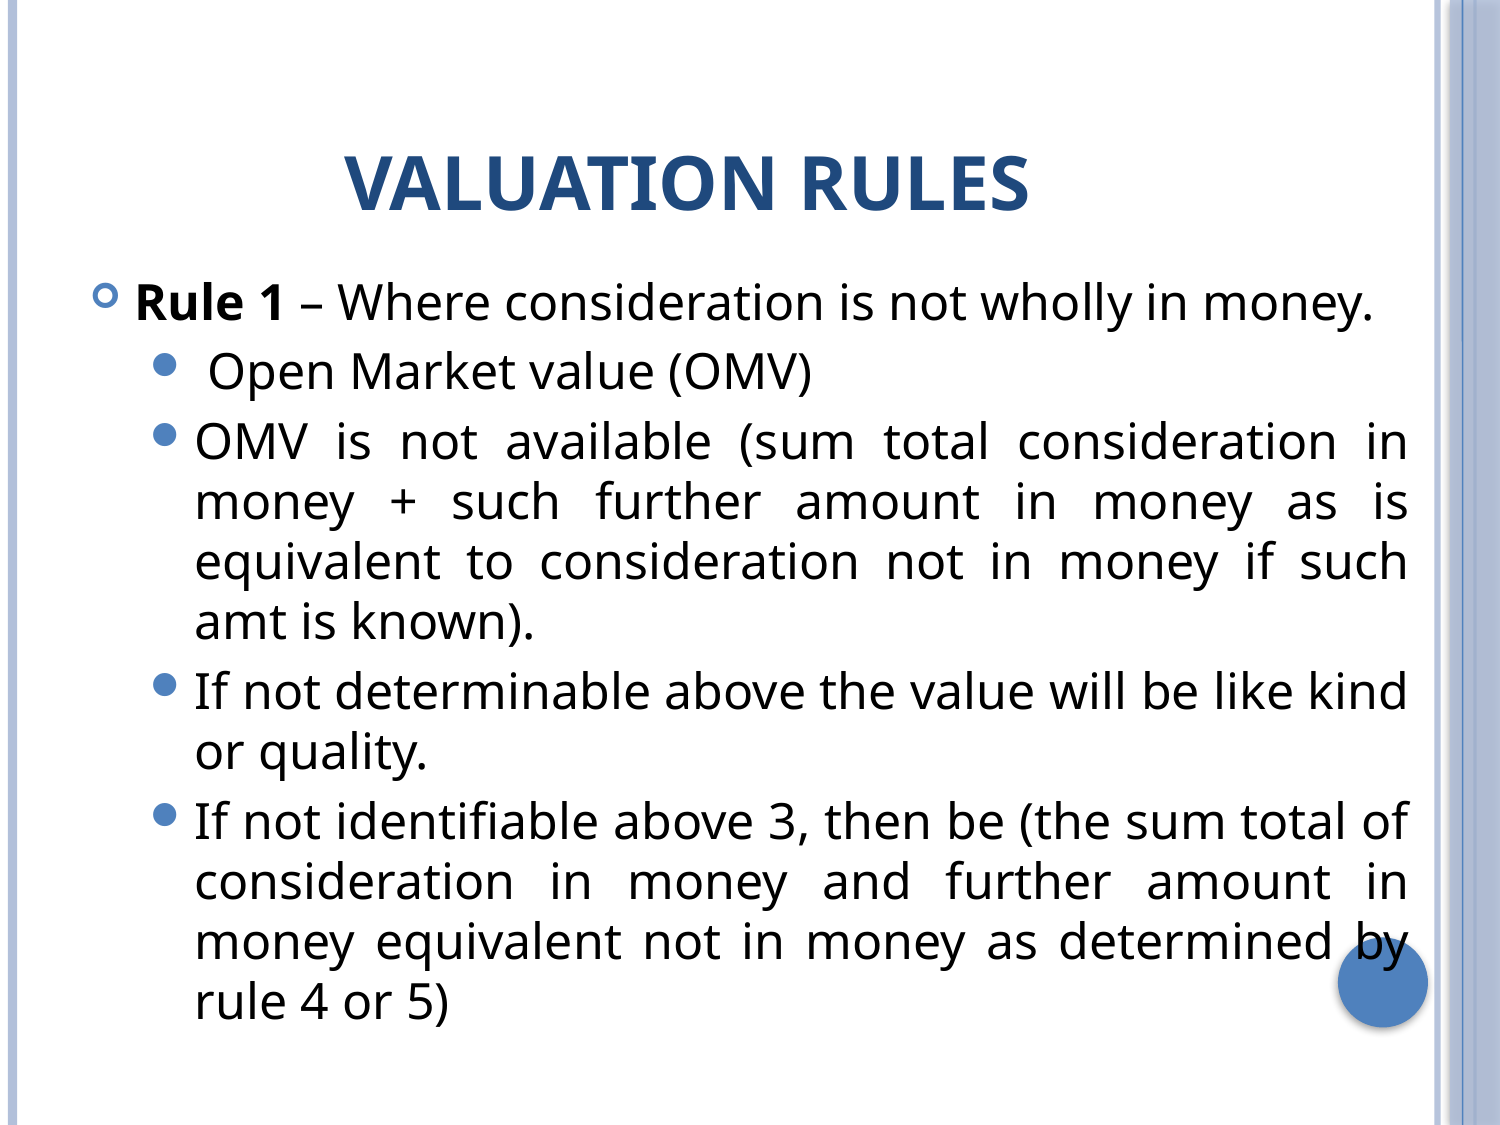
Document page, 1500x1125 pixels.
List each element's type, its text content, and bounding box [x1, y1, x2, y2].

title Valuation Rules [75, 45, 1300, 233]
list Rule 1 – Where consideration is not wholly in money. Open Market value (OMV) OMV is not available (sum total consideration in money + such further amount in money as is equivalent to consideration not in money if such amt is known). If not determinable above the value will be like kind or quality. If not identifiable above 3, then be (the sum total of consideration in money and further amount in money equivalent not in money as determined by rule 4 or 5) [75, 262, 1425, 1059]
